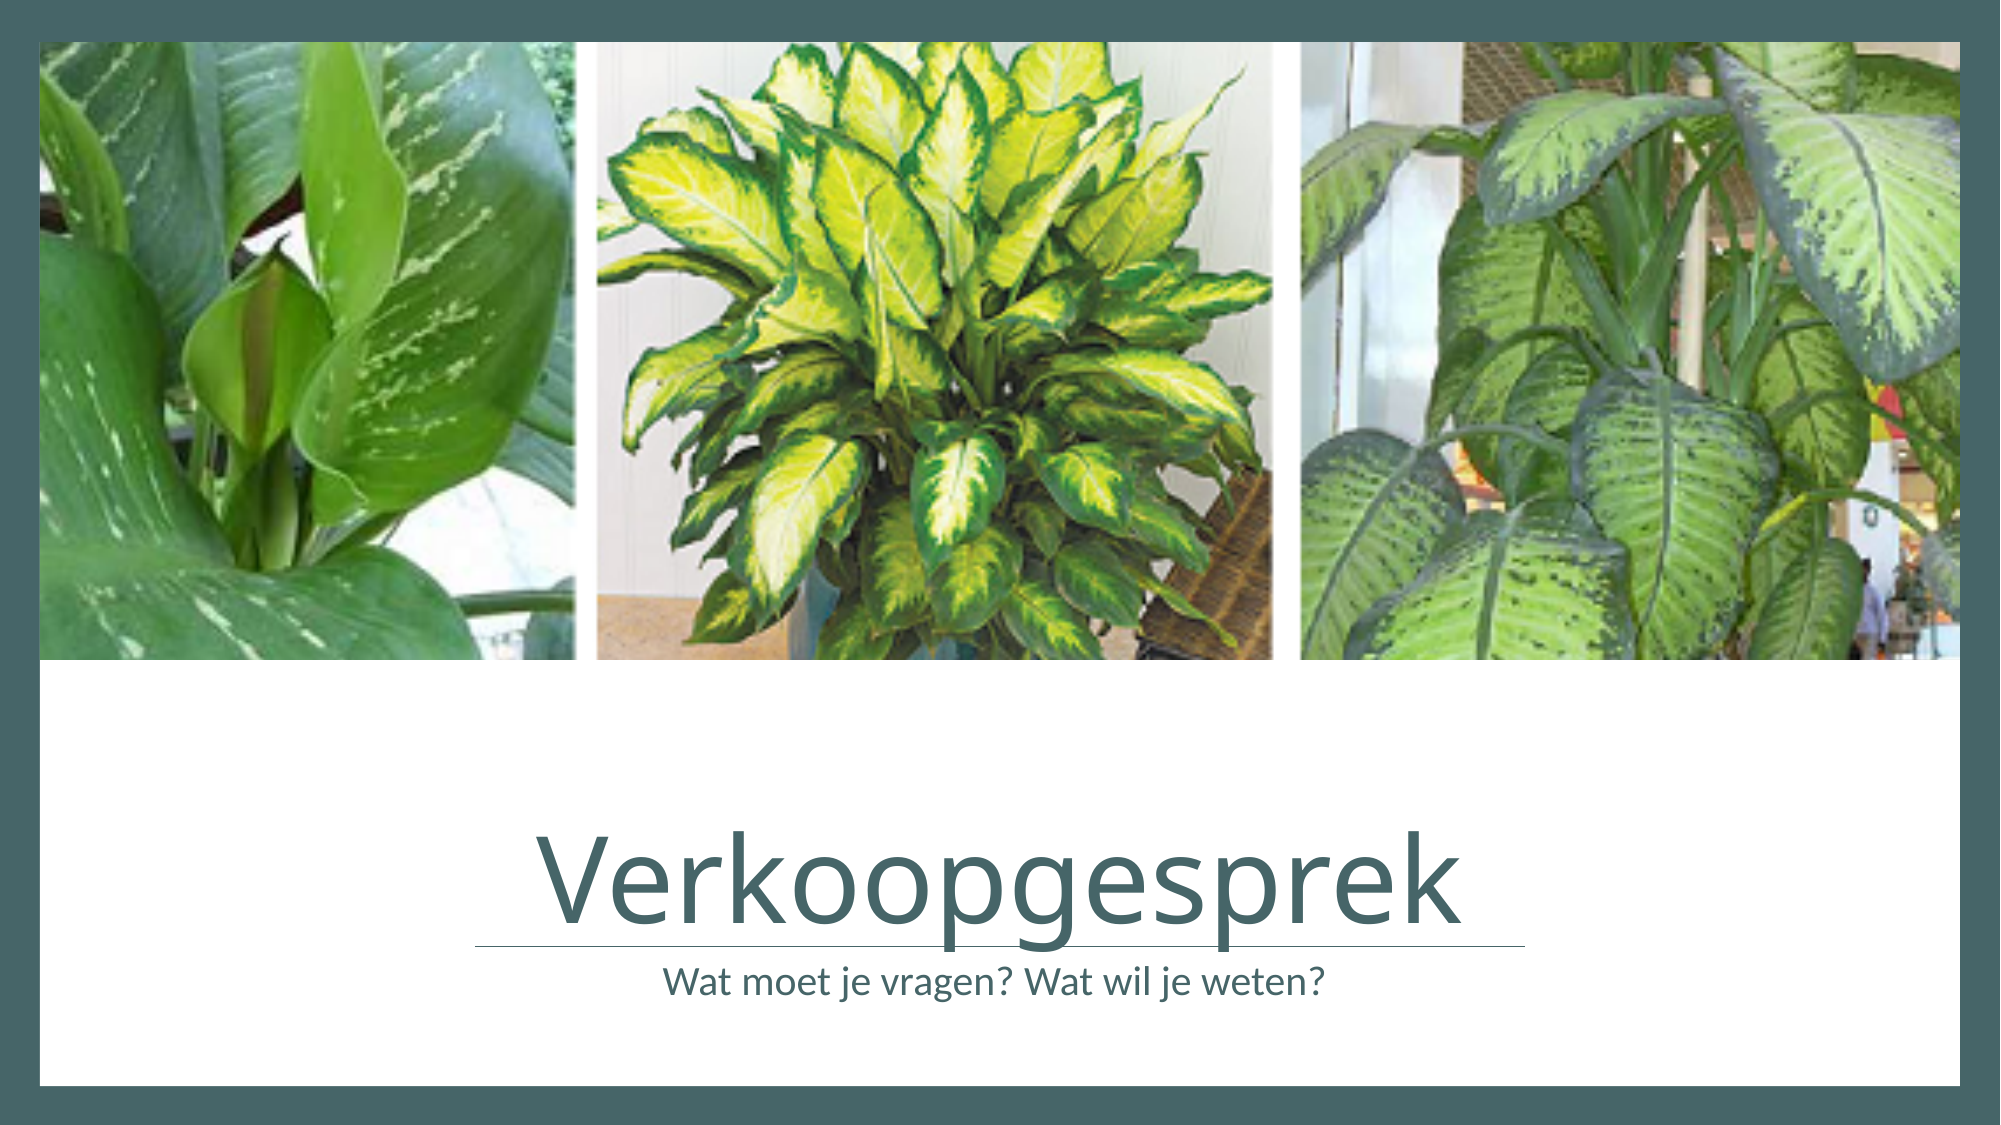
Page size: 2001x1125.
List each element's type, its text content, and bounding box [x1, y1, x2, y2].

picture [39, 42, 1960, 660]
list Wat moet je vragen? Wat wil je weten? [280, 951, 1719, 1024]
text_box [39, 41, 1961, 1087]
text_box [0, 0, 2000, 1125]
title Verkoopgesprek [182, 701, 1818, 958]
